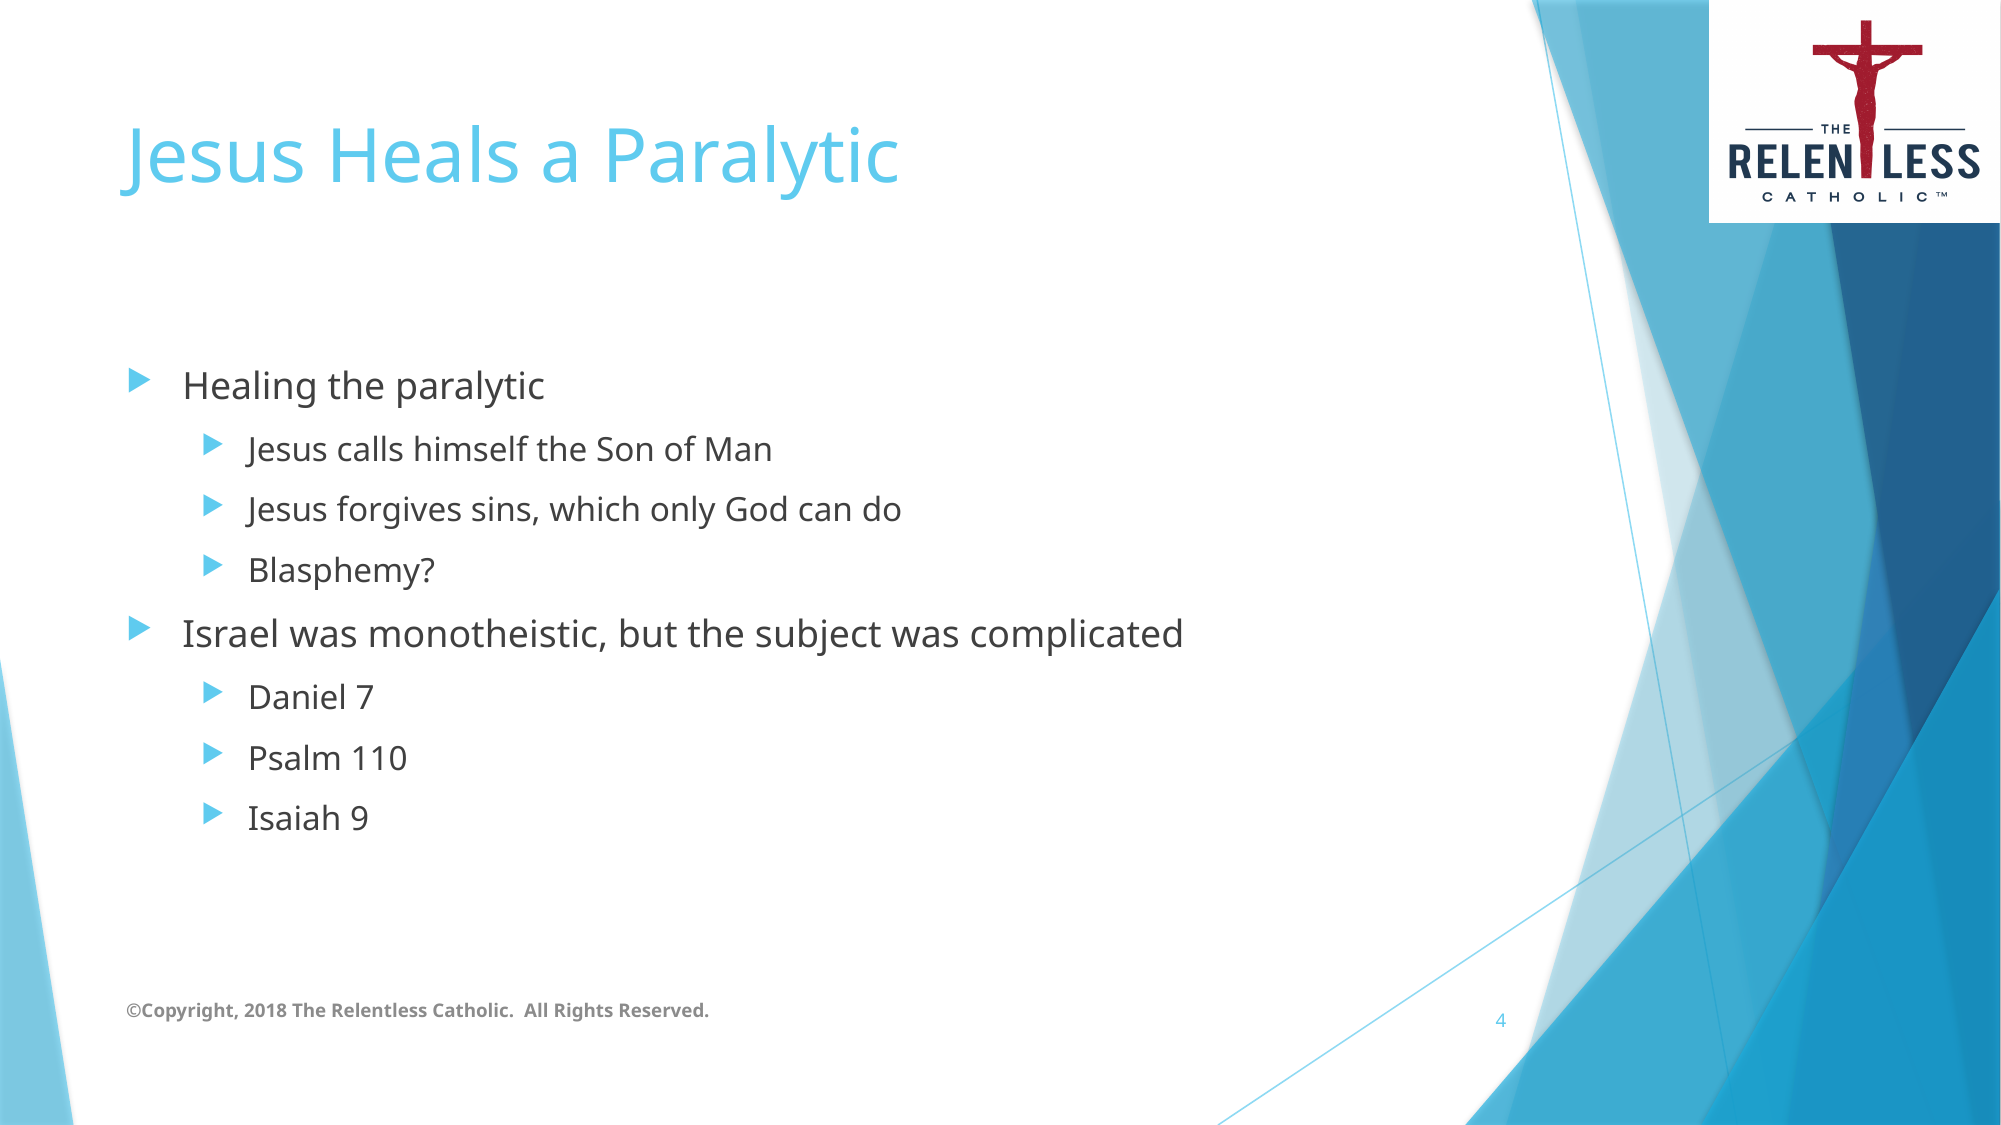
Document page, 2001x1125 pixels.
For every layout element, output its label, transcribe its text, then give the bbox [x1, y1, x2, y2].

picture [1709, 0, 2000, 223]
footer ©Copyright, 2018 The Relentless Catholic. All Rights Reserved. [111, 991, 1145, 1051]
title Jesus Heals a Paralytic [111, 99, 1522, 317]
list Healing the paralytic Jesus calls himself the Son of Man Jesus forgives sins, which only God can do Blasphemy? Israel was monotheistic, but the subject was complicated Daniel 7 Psalm 110 Isaiah 9 [111, 354, 1522, 992]
slide_number 4 [1409, 991, 1522, 1051]
